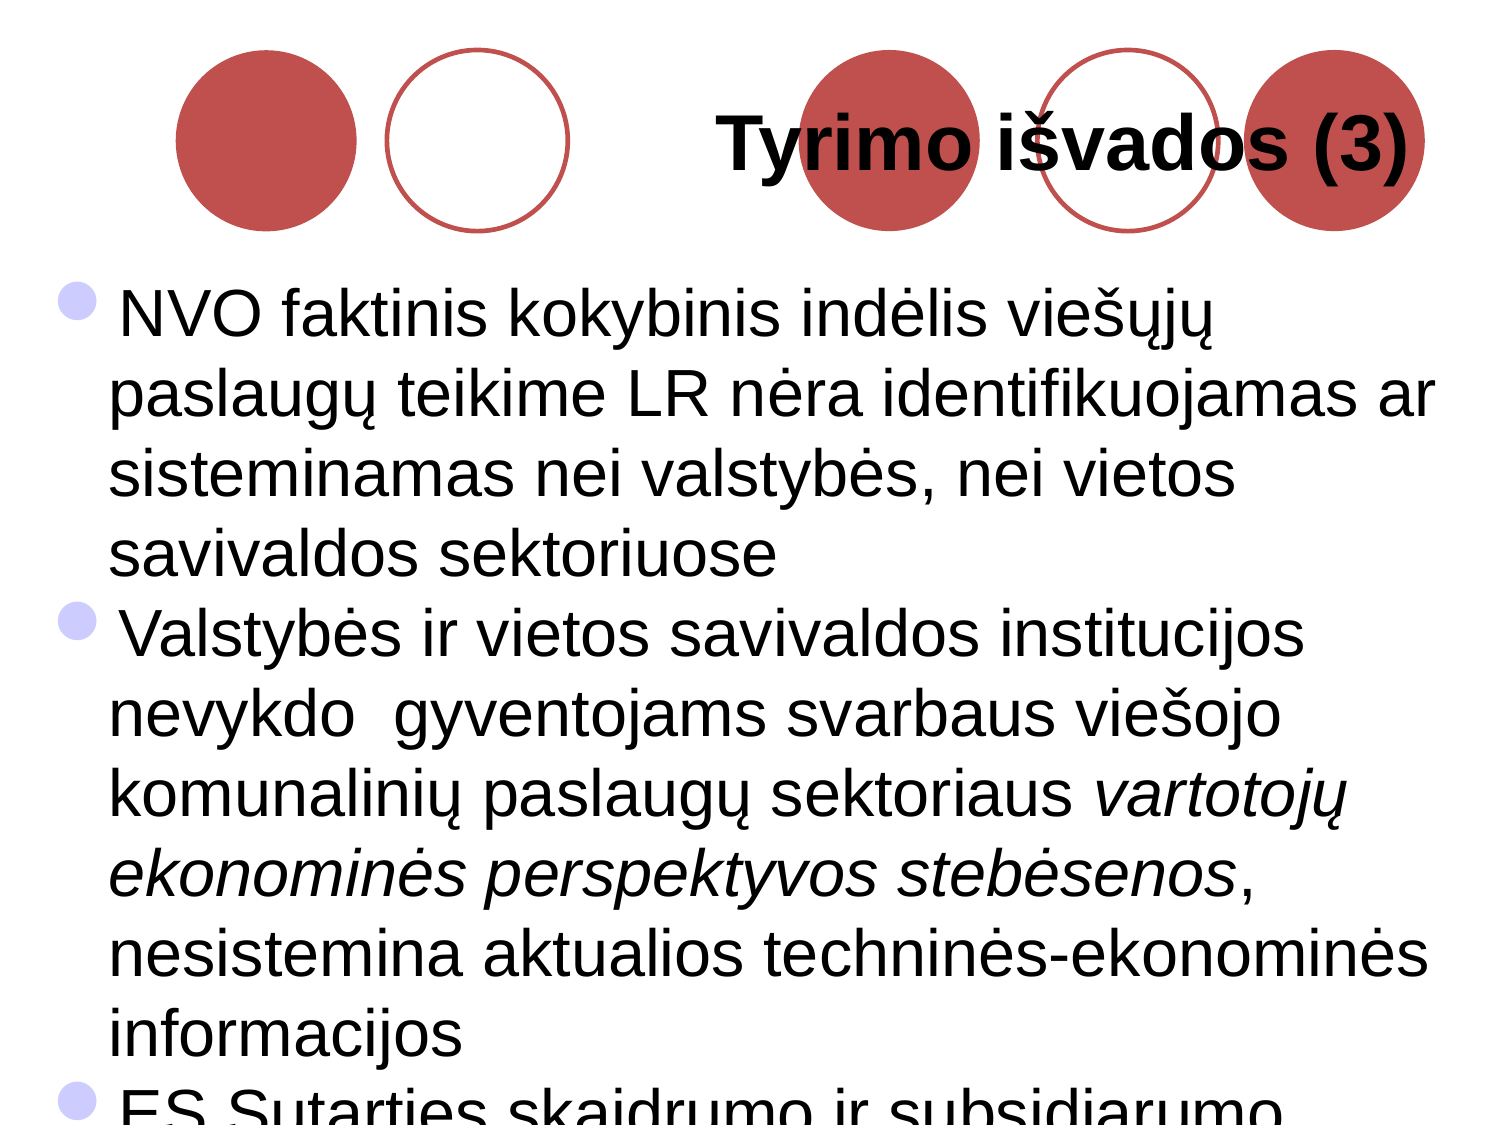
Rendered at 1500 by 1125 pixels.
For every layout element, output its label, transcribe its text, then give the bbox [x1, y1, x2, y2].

text_box Tyrimo išvados (3) [75, 45, 1425, 233]
text_box NVO faktinis kokybinis indėlis viešųjų paslaugų teikime LR nėra identifikuojamas ar sisteminamas nei valstybės, nei vietos savivaldos sektoriuose Valstybės ir vietos savivaldos institucijos nevykdo gyventojams svarbaus viešojo komunalinių paslaugų sektoriaus vartotojų ekonominės perspektyvos stebėsenos, nesistemina aktualios techninės-ekonominės informacijos ES Sutarties skaidrumo ir subsidiarumo sąlygų veiksnumui Lietuvos Respublikos NVO sąlygomis konstatuotinas pačios viešojo intereso NVO sąvokos neatidėliotina aktualizacija, bei ją įgyvendinančių teisės aktų detalizacija [37, 262, 1475, 1005]
